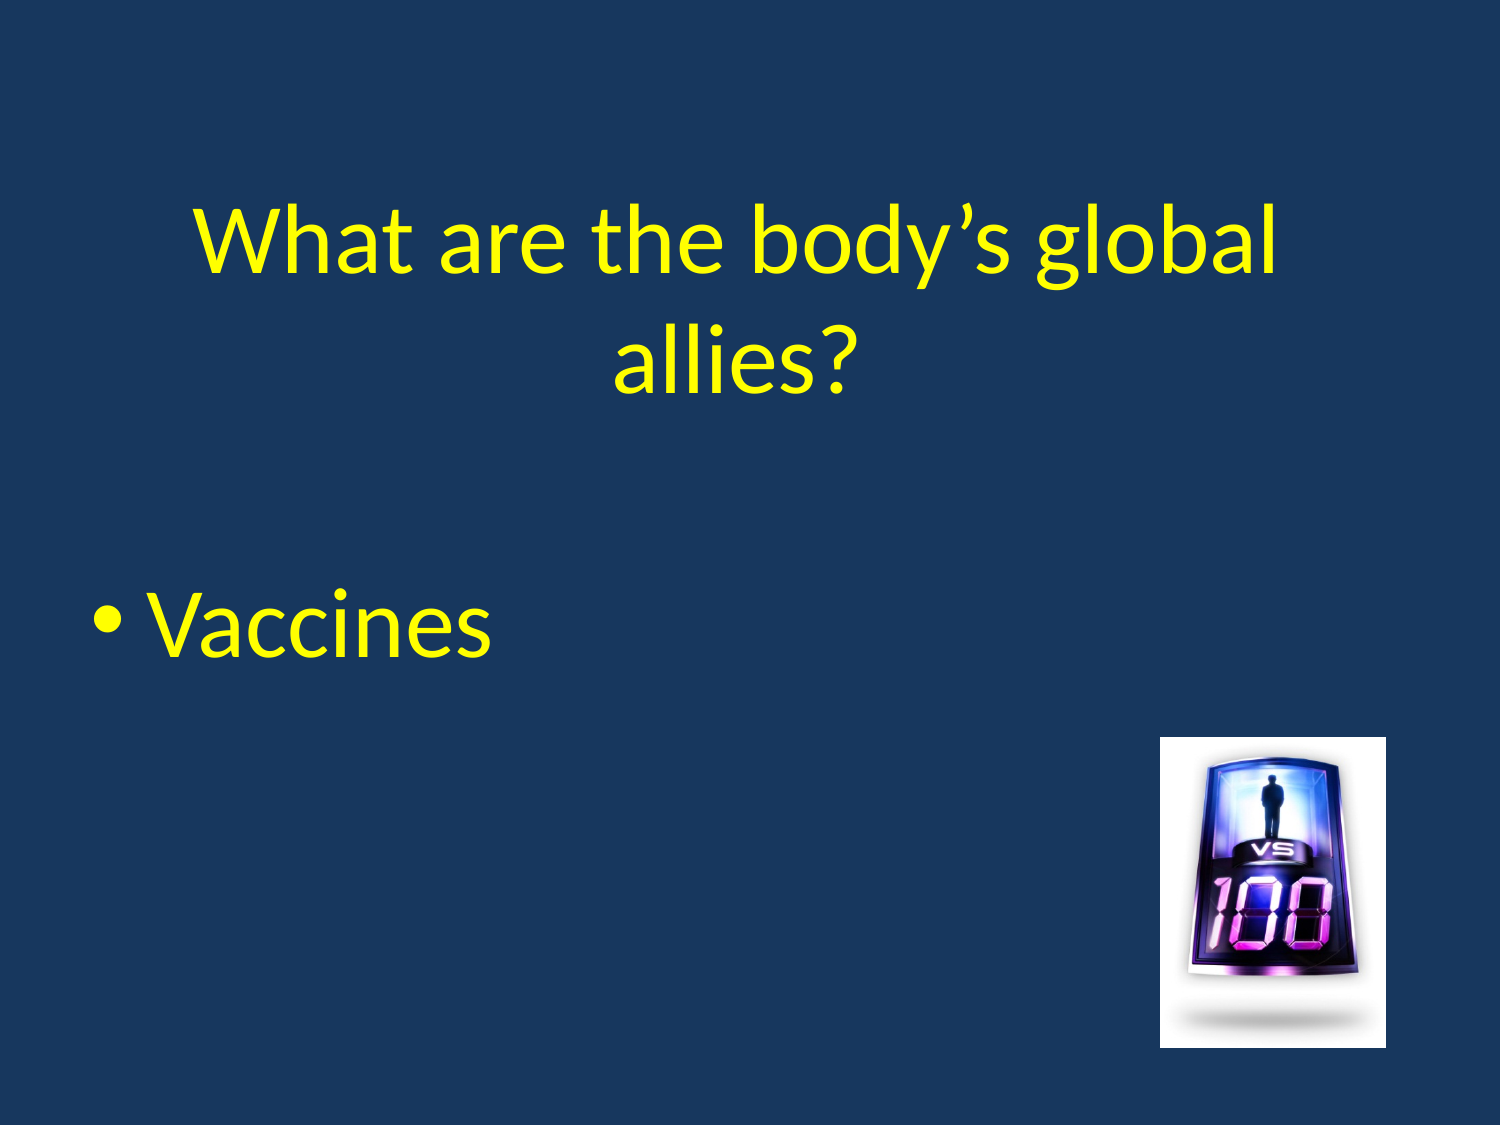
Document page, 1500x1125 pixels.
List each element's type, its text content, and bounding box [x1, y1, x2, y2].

list Vaccines [75, 549, 1425, 725]
title What are the body’s global allies? [62, 200, 1413, 388]
picture [1160, 737, 1386, 1049]
